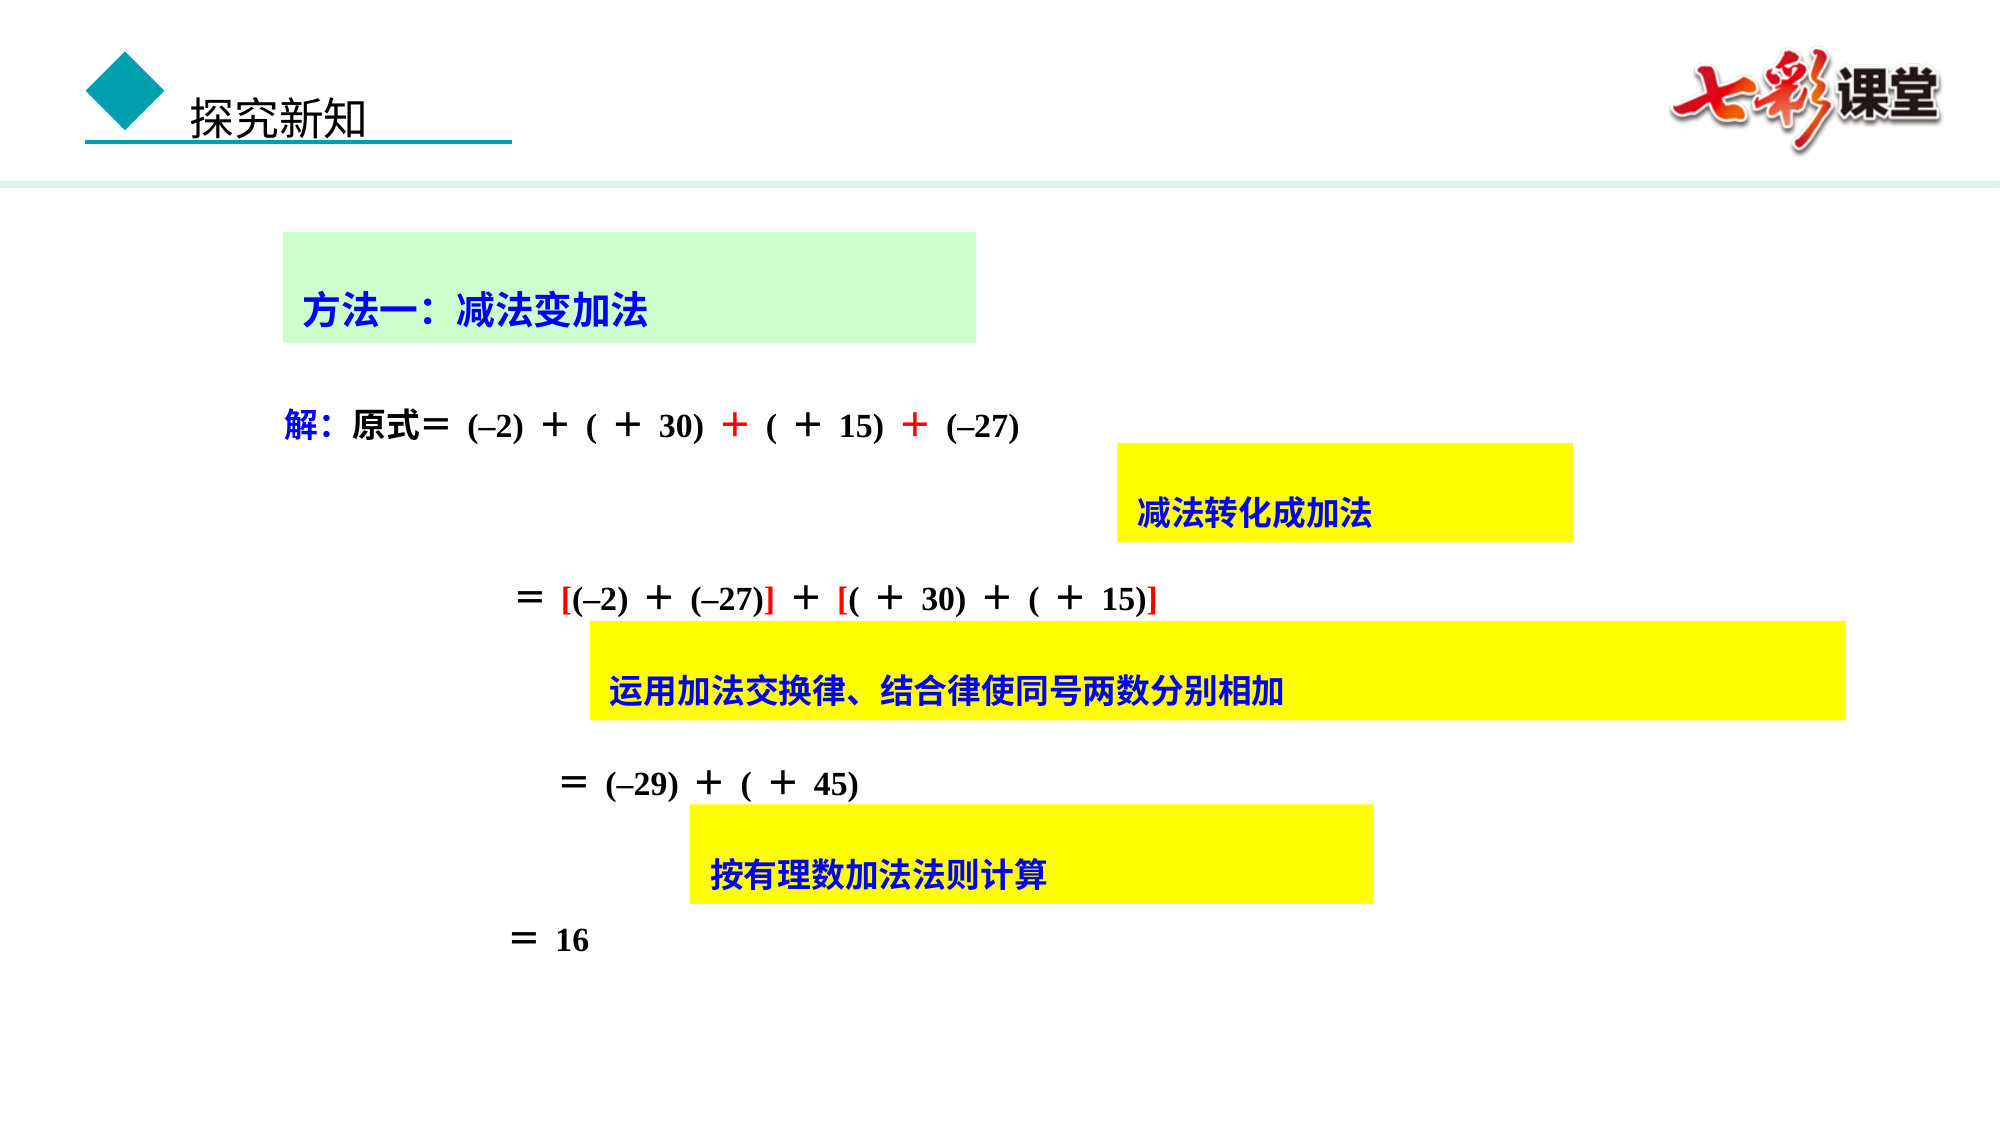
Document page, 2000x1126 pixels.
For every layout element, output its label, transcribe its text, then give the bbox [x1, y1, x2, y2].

text_box ＝[(–2)＋(–27)]＋[(＋30)＋(＋15)] [463, 527, 1871, 628]
text_box 按有理数加法法则计算 [689, 804, 1374, 904]
list 解：原式＝(–2)＋(＋30)＋(＋15)＋(–27) [269, 356, 1431, 440]
text_box 运用加法交换律、结合律使同号两数分别相加 [589, 620, 1846, 721]
text_box ＝16 [458, 869, 675, 969]
text_box ＝(–29)＋(＋45) [500, 712, 880, 813]
text_box 方法一：减法变加法 [282, 231, 977, 343]
picture [1666, 42, 1948, 157]
text_box 减法转化成加法 [1117, 442, 1573, 543]
